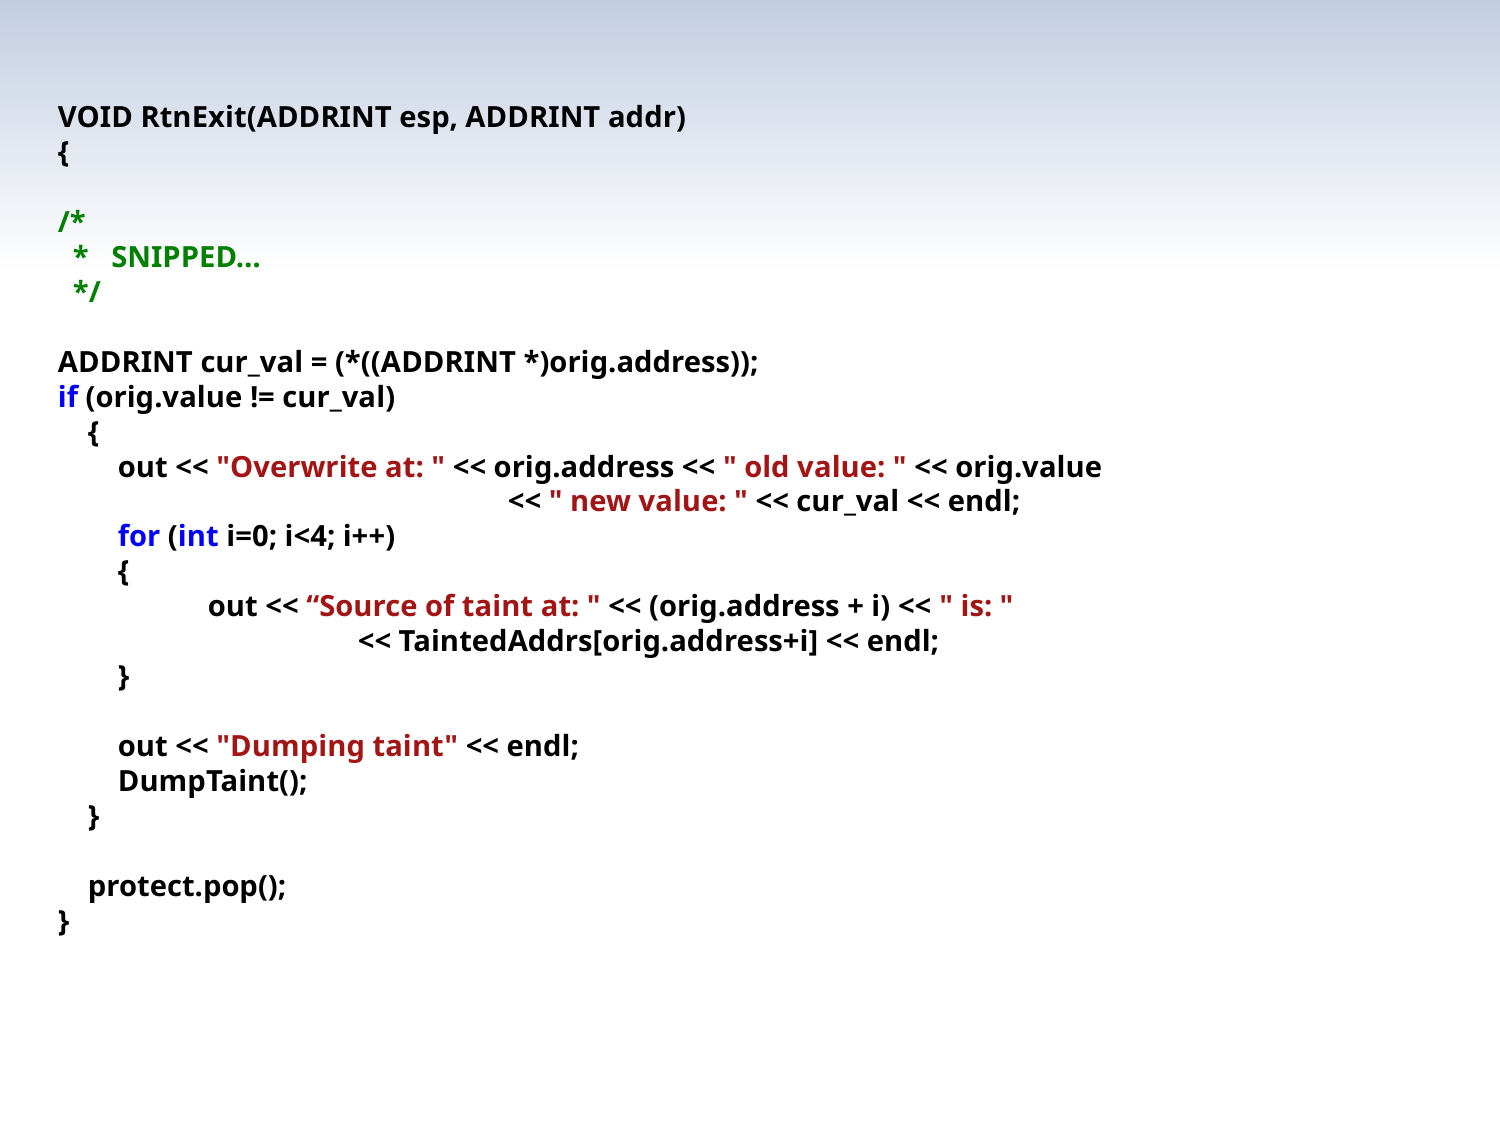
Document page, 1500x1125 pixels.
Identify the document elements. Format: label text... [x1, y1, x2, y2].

text_box VOID RtnExit(ADDRINT esp, ADDRINT addr) { /* * SNIPPED… */ ADDRINT cur_val = (*((ADDRINT *)orig.address)); if (orig.value != cur_val) { out << "Overwrite at: " << orig.address << " old value: " << orig.value << " new value: " << cur_val << endl; for (int i=0; i<4; i++) { out << “Source of taint at: " << (orig.address + i) << " is: " << TaintedAddrs[orig.address+i] << endl; } out << "Dumping taint" << endl; DumpTaint(); } protect.pop(); } [43, 90, 1466, 945]
